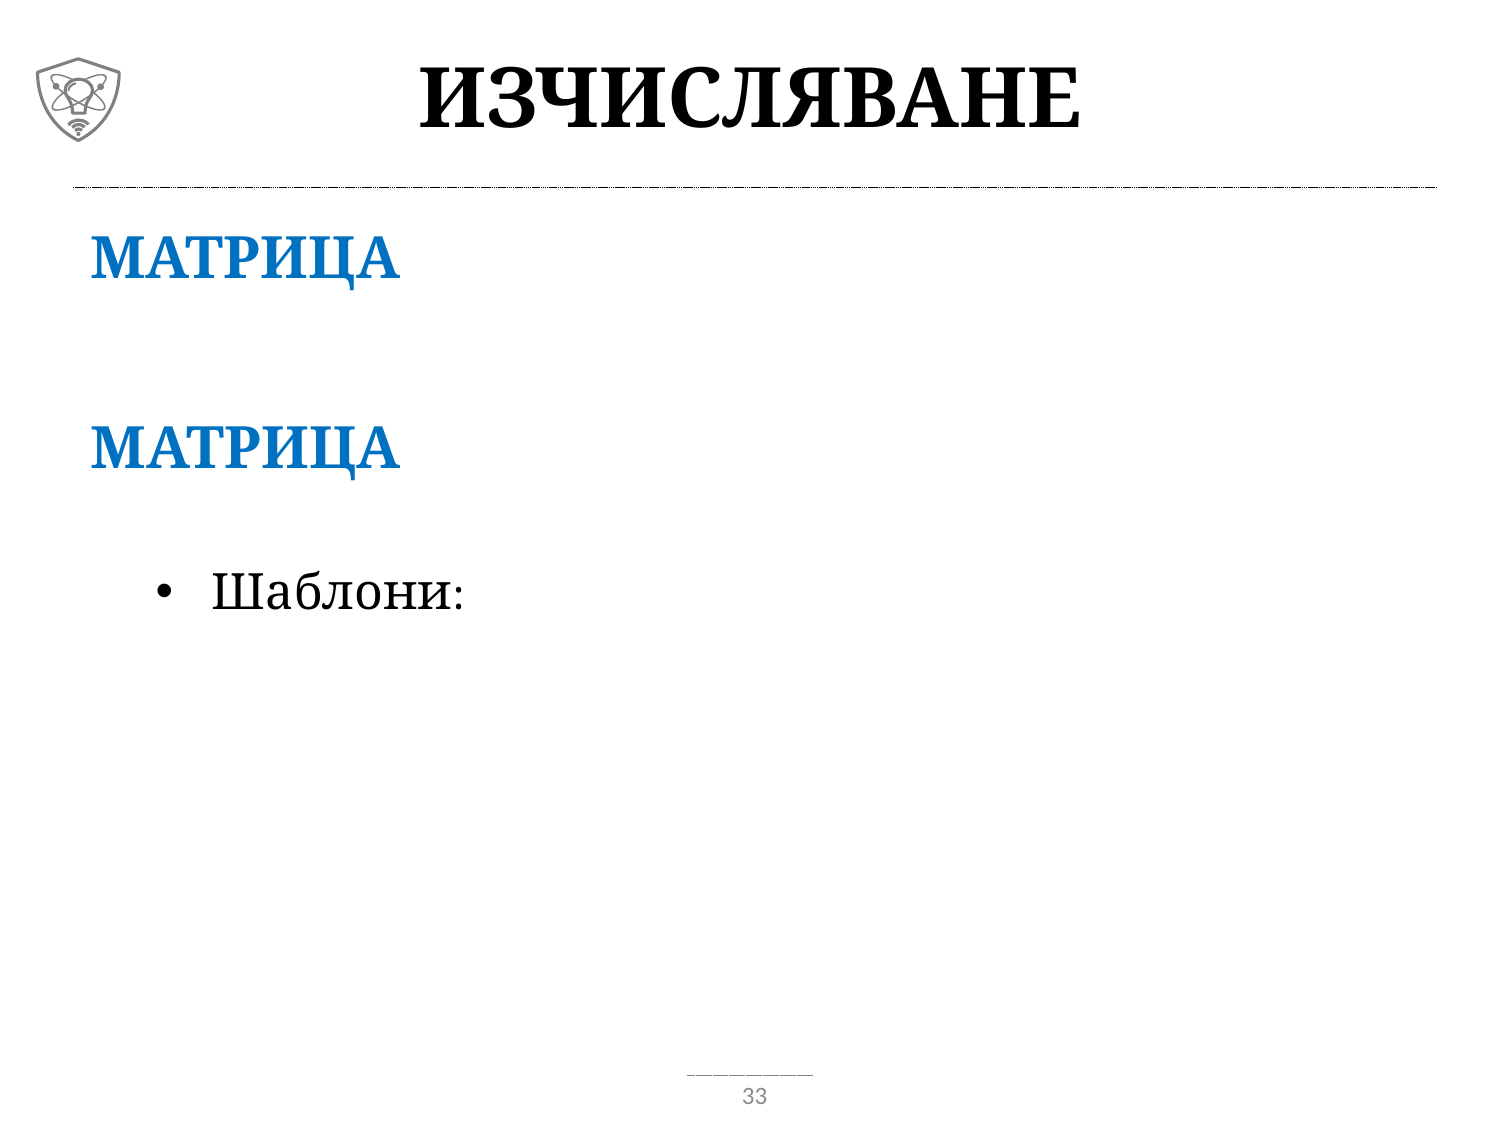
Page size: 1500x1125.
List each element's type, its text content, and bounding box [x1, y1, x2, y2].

title Изчисляване [0, 0, 1500, 188]
slide_number 33 [579, 1065, 930, 1125]
